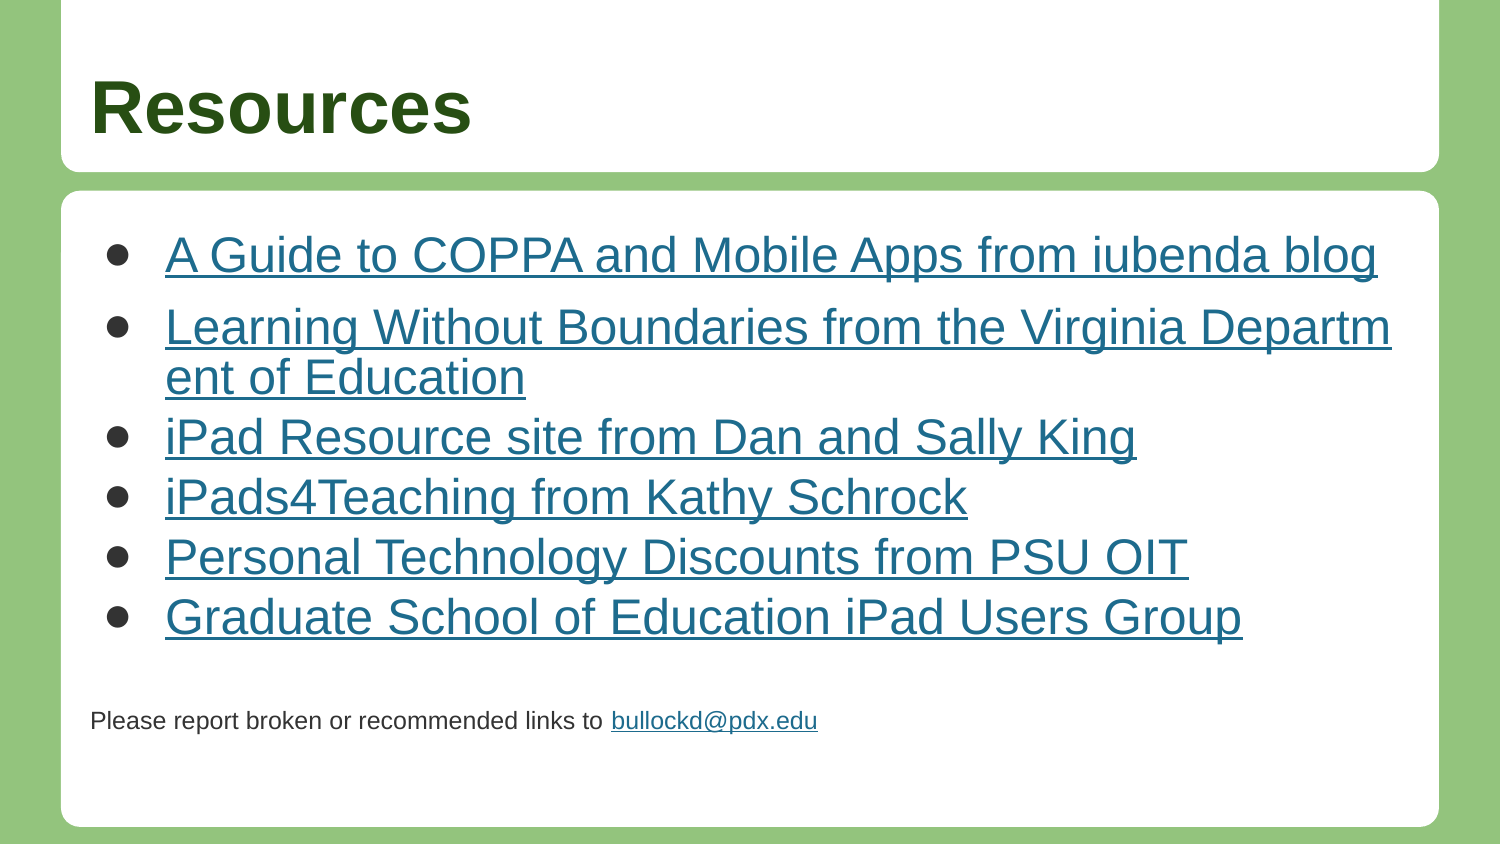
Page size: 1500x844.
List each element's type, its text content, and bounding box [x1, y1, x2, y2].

list A Guide to COPPA and Mobile Apps from iubenda blog Learning Without Boundaries from the Virginia Department of Education iPad Resource site from Dan and Sally King iPads4Teaching from Kathy Schrock Personal Technology Discounts from PSU OIT Graduate School of Education iPad Users Group Please report broken or recommended links to bullockd@pdx.edu [75, 196, 1425, 808]
title Resources [75, 22, 1425, 164]
